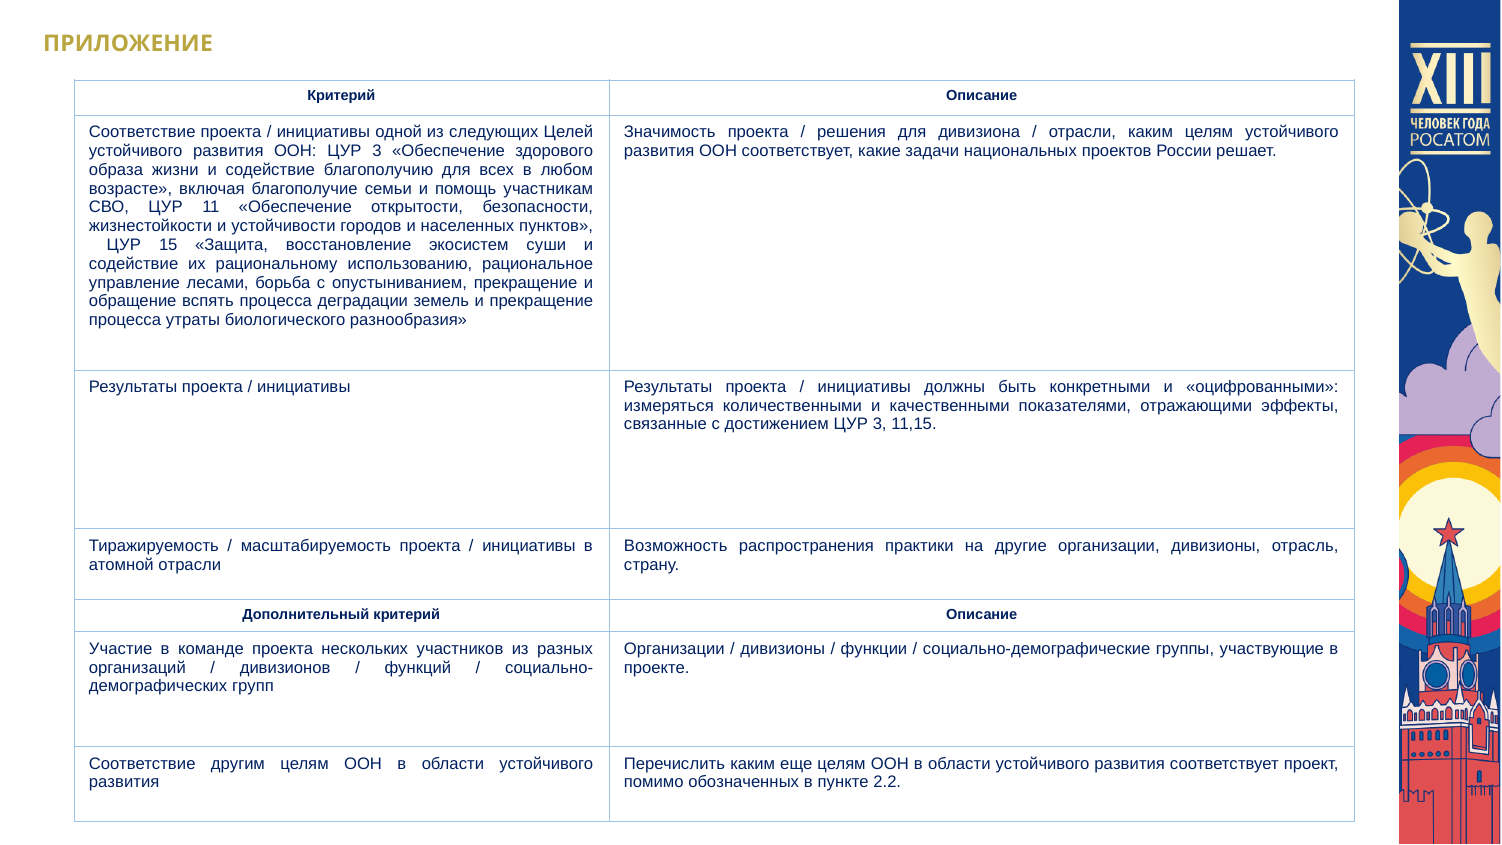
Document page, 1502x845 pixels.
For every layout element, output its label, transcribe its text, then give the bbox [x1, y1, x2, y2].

table_header Описание [610, 81, 1354, 115]
table_cell Соответствие другим целям ООН в области устойчивого развития [75, 747, 609, 821]
text_box ПРИЛОЖЕНИЕ [28, 21, 1401, 64]
table_cell Значимость проекта / решения для дивизиона / отрасли, каким целям устойчивого развития ООН соответствует, какие задачи национальных проектов России решает. [610, 116, 1354, 370]
table_cell Перечислить каким еще целям ООН в области устойчивого развития соответствует проект, помимо обозначенных в пункте 2.2. [610, 747, 1354, 821]
table_cell Результаты проекта / инициативы должны быть конкретными и «оцифрованными»: измеряться количественными и качественными показателями, отражающими эффекты, связанные с достижением ЦУР 3, 11,15. [610, 371, 1354, 528]
table_cell Возможность распространения практики на другие организации, дивизионы, отрасль, страну. [610, 529, 1354, 599]
table_cell Участие в команде проекта нескольких участников из разных организаций / дивизионов / функций / социально-демографических групп [75, 632, 609, 746]
table_cell Описание [610, 600, 1354, 631]
table_header Критерий [75, 81, 609, 115]
table_cell Результаты проекта / инициативы [75, 371, 609, 528]
table_cell Тиражируемость / масштабируемость проекта / инициативы в атомной отрасли [75, 529, 609, 599]
picture [0, 0, 1501, 844]
table_cell Организации / дивизионы / функции / социально-демографические группы, участвующие в проекте. [610, 632, 1354, 746]
table_cell Соответствие проекта / инициативы одной из следующих Целей устойчивого развития ООН: ЦУР 3 «Обеспечение здорового образа жизни и содействие благополучию для всех в любом возрасте», включая благополучие семьи и помощь участникам СВО, ЦУР 11 «Обеспечение открытости, безопасности, жизнестойкости и устойчивости городов и населенных пунктов», ЦУР 15 «Защита, восстановление экосистем суши и содействие их рациональному использованию, рациональное управление лесами, борьба с опустыниванием, прекращение и обращение вспять процесса деградации земель и прекращение процесса утраты биологического разнообразия» [75, 116, 609, 370]
table_cell Дополнительный критерий [75, 600, 609, 631]
